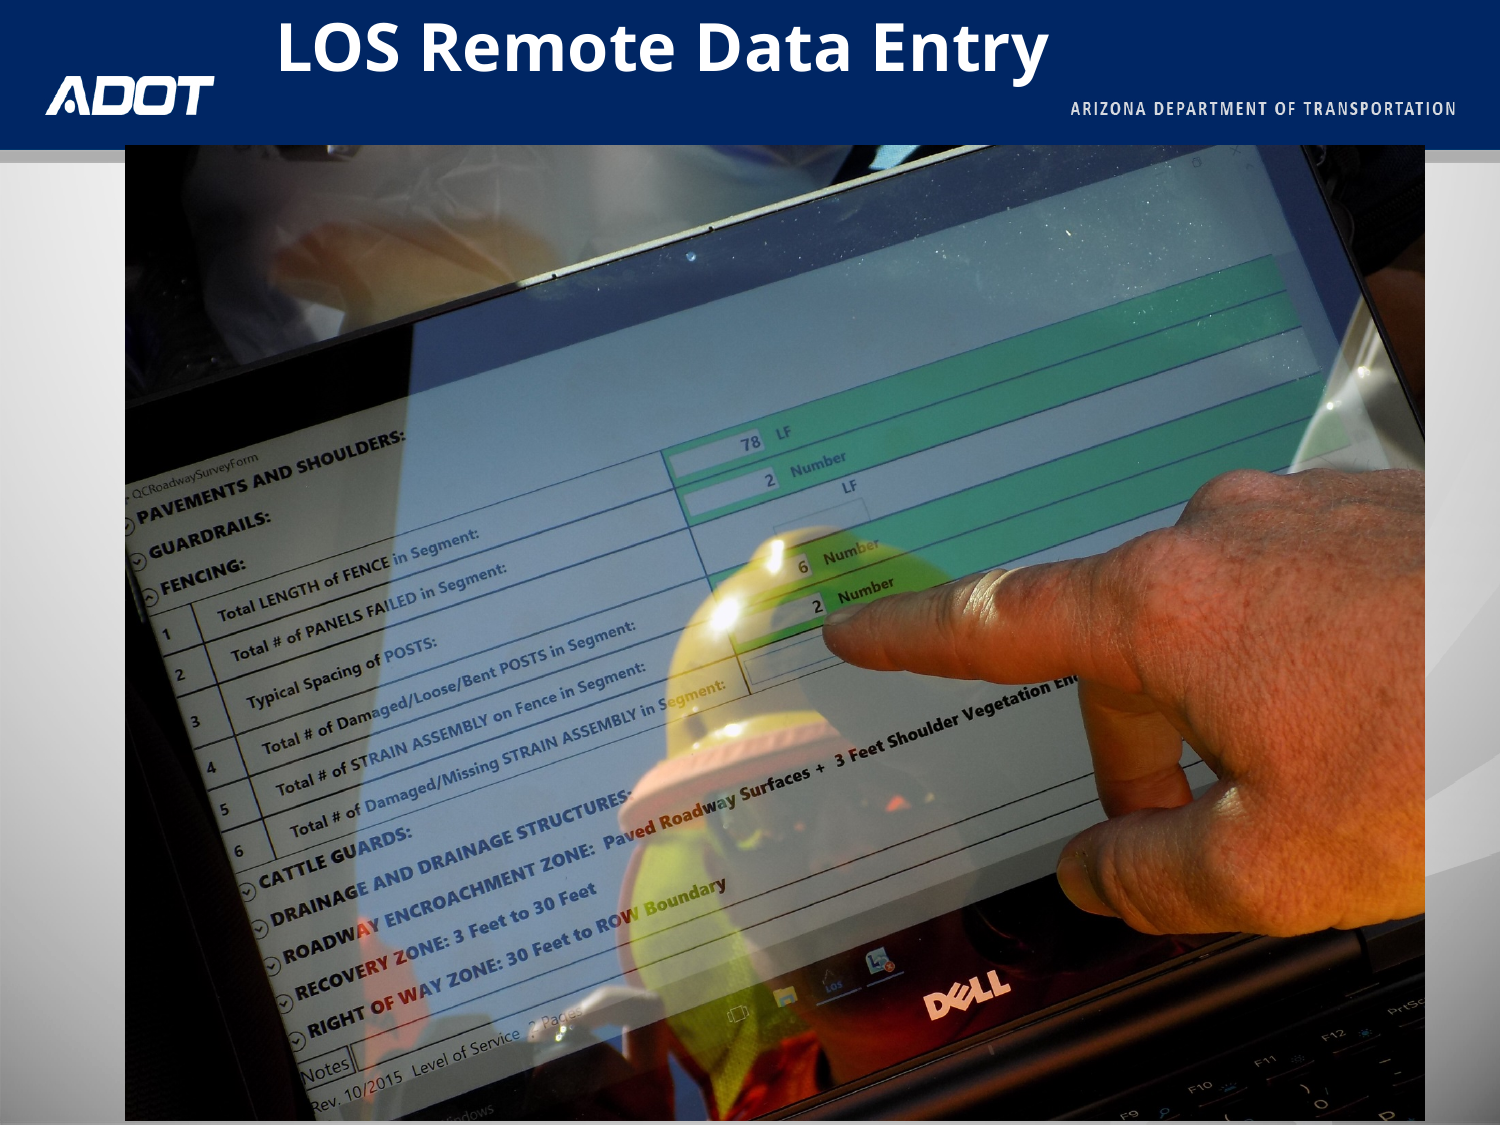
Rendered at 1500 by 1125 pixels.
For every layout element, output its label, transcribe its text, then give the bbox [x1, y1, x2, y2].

text_box LOS Remote Data Entry [260, 0, 1065, 93]
picture [0, 0, 1500, 1125]
